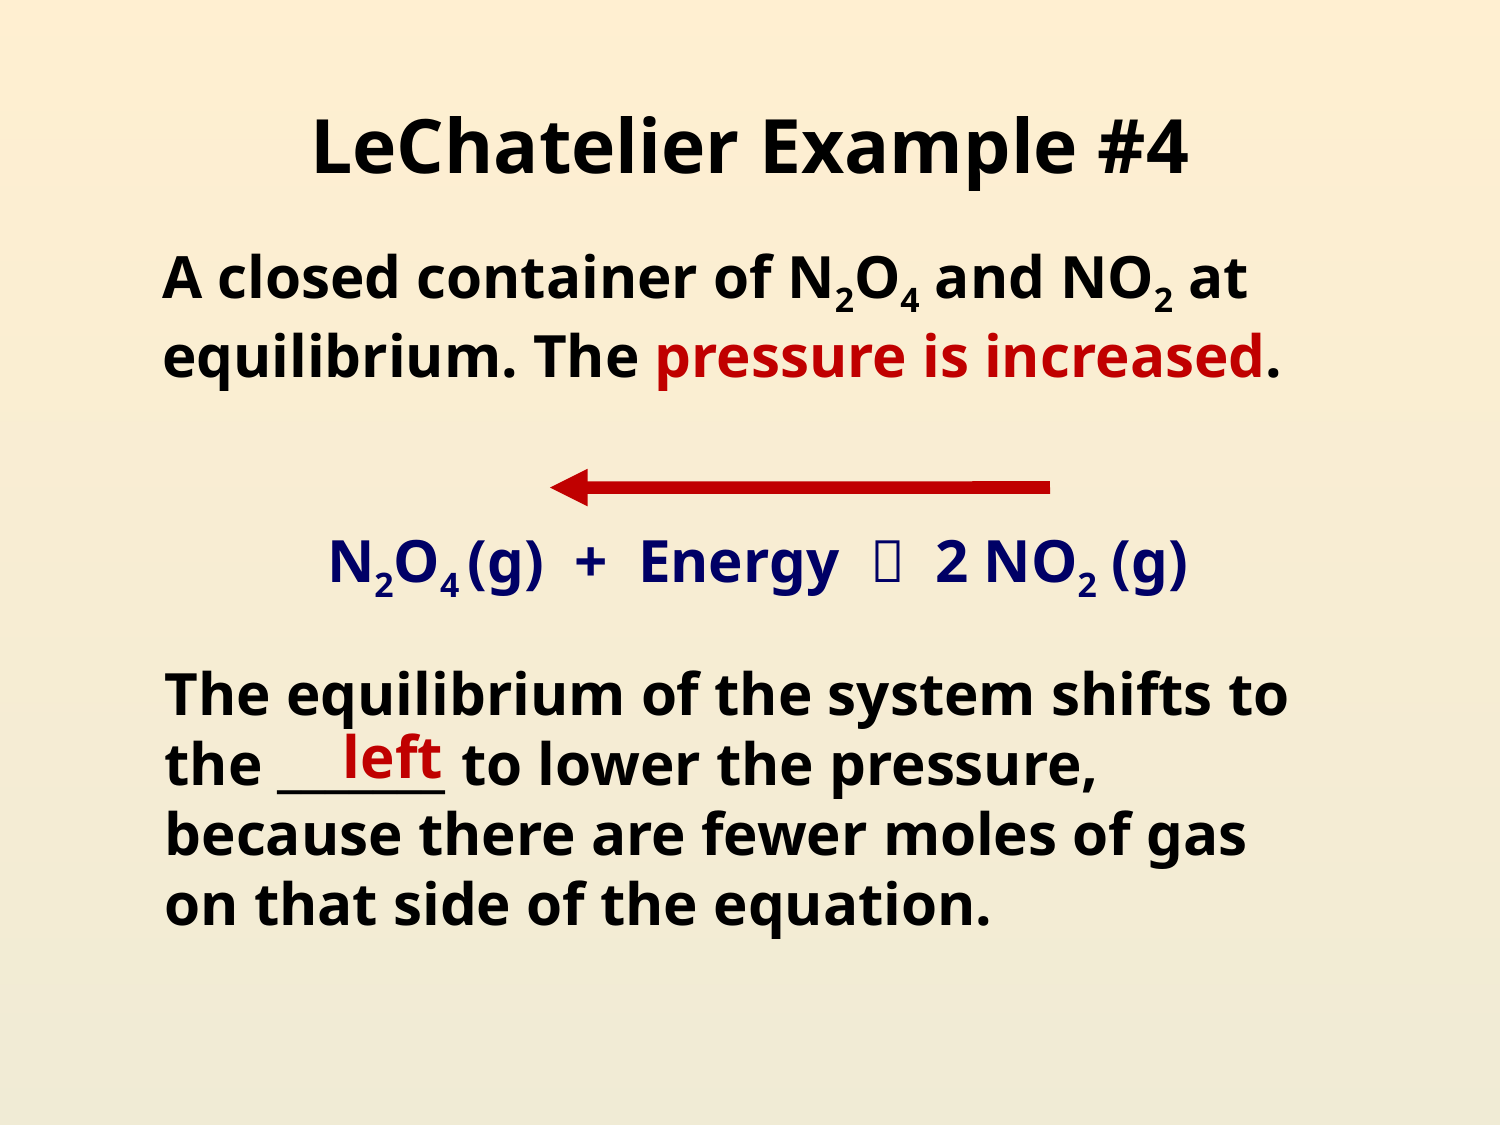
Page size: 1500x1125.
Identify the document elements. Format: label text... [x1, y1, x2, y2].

title LeChatelier Example #4 [112, 49, 1388, 238]
text_box N2O4 (g) + Energy  2 NO2 (g) [312, 516, 1350, 612]
text_box [549, 481, 1051, 494]
text_box The equilibrium of the system shifts to the _______ to lower the pressure, because there are fewer moles of gas on that side of the equation. [150, 649, 1328, 945]
text_box A closed container of N2O4 and NO2 at equilibrium. The pressure is increased. [147, 232, 1438, 397]
text_box left [328, 712, 458, 798]
